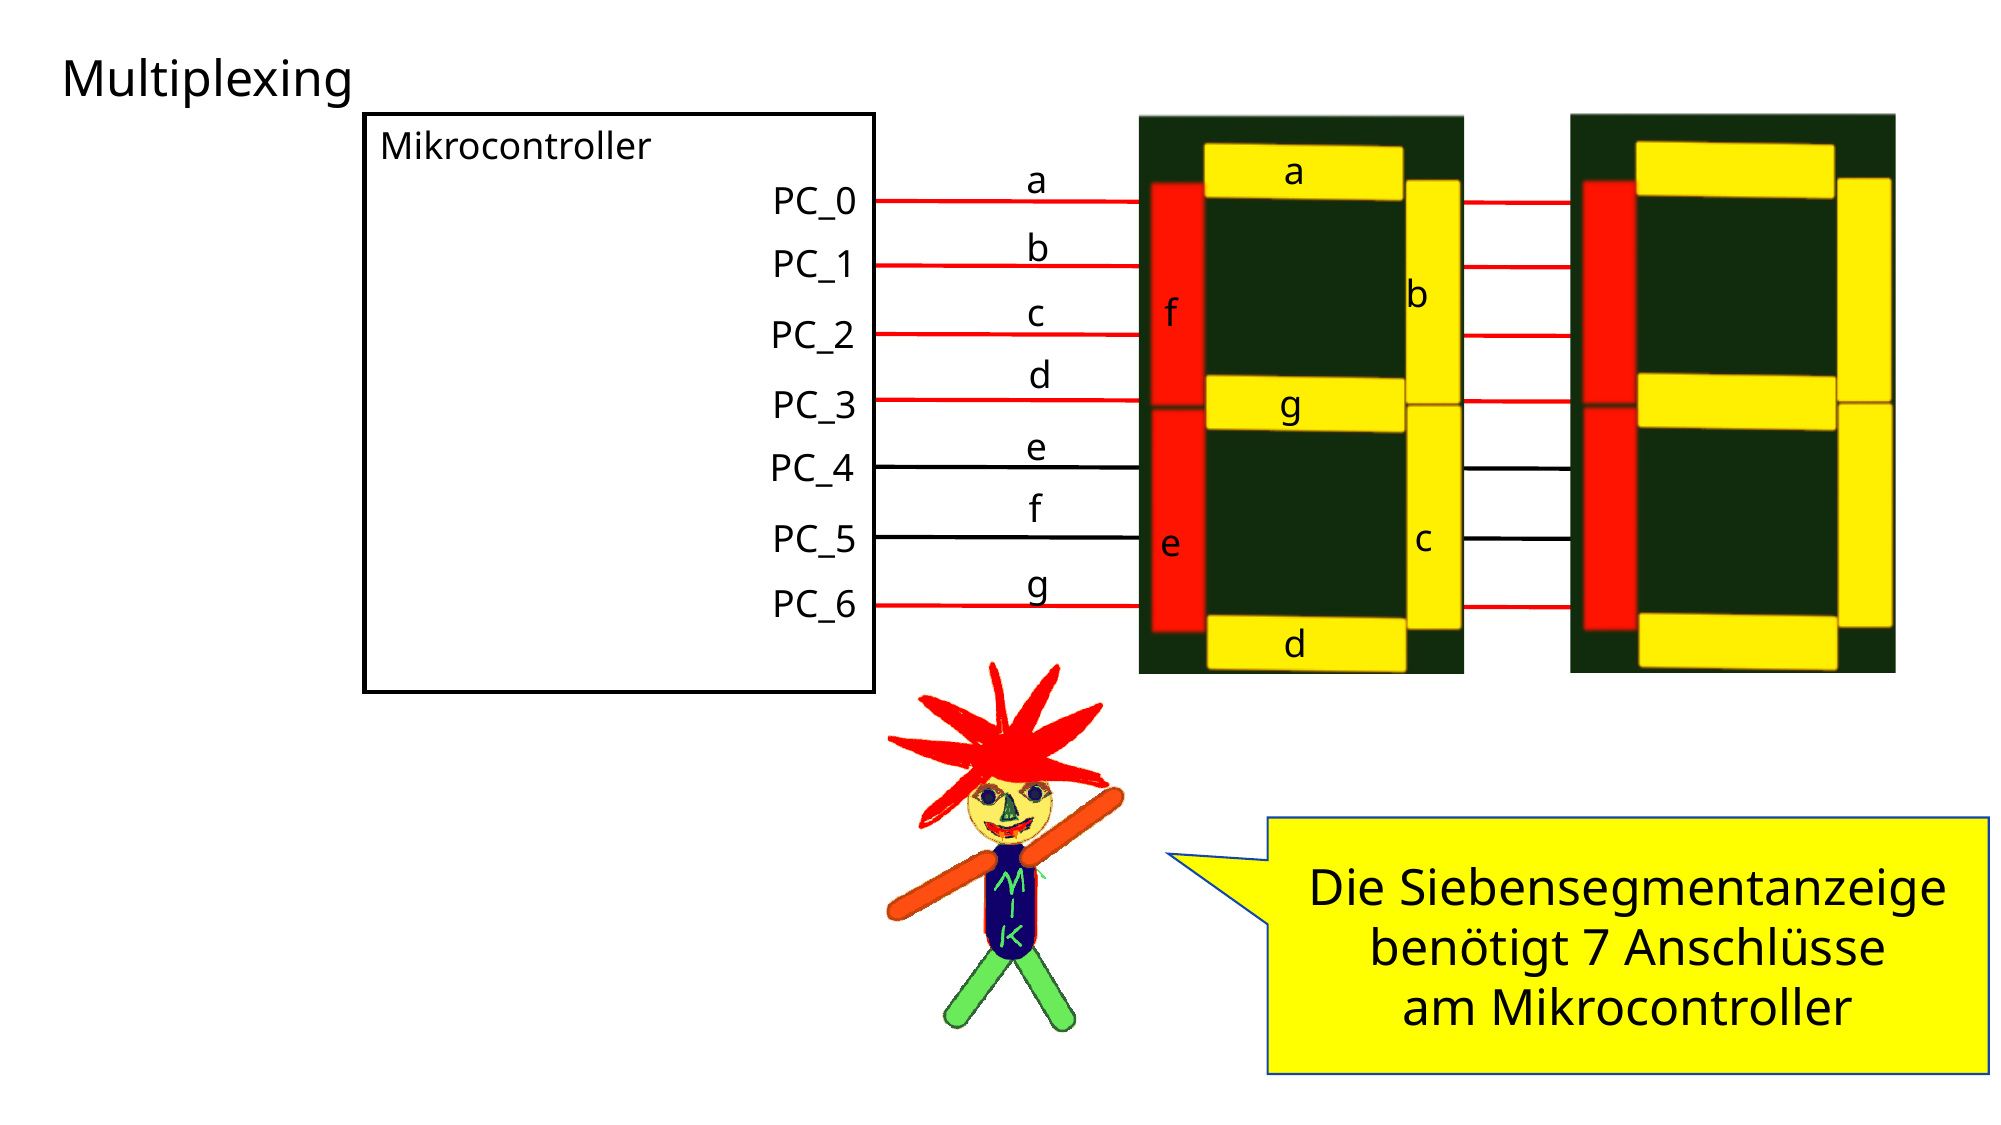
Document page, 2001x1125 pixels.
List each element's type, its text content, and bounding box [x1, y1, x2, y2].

text_box PC_1 [757, 232, 872, 293]
text_box g [1011, 552, 1065, 605]
text_box g [1011, 608, 1065, 613]
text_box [848, 536, 1138, 540]
text_box Mikrocontroller [364, 113, 875, 693]
text_box b [1011, 216, 1064, 265]
text_box e [1011, 415, 1062, 466]
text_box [1465, 333, 1570, 337]
text_box a [1011, 203, 1063, 209]
text_box c [1012, 337, 1060, 342]
text_box e [1011, 469, 1062, 476]
text_box PC_5 [757, 507, 872, 568]
text_box PC_3 [757, 373, 872, 434]
text_box Die Siebensegmentanzeige benötigt 7 Anschlüsse am Mikrocontroller [1164, 816, 1990, 1076]
picture [1570, 113, 1896, 673]
title Multiplexing [3, 0, 412, 116]
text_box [842, 333, 1138, 337]
picture [861, 114, 1465, 1041]
text_box d [1014, 343, 1067, 399]
text_box PC_0 [757, 169, 872, 230]
text_box a [1011, 148, 1063, 200]
text_box b [1011, 268, 1064, 277]
text_box c [1012, 281, 1060, 333]
text_box PC_6 [757, 572, 872, 633]
text_box PC_4 [754, 436, 875, 497]
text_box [1465, 536, 1570, 540]
text_box f [1013, 477, 1057, 536]
text_box PC_2 [755, 303, 896, 364]
